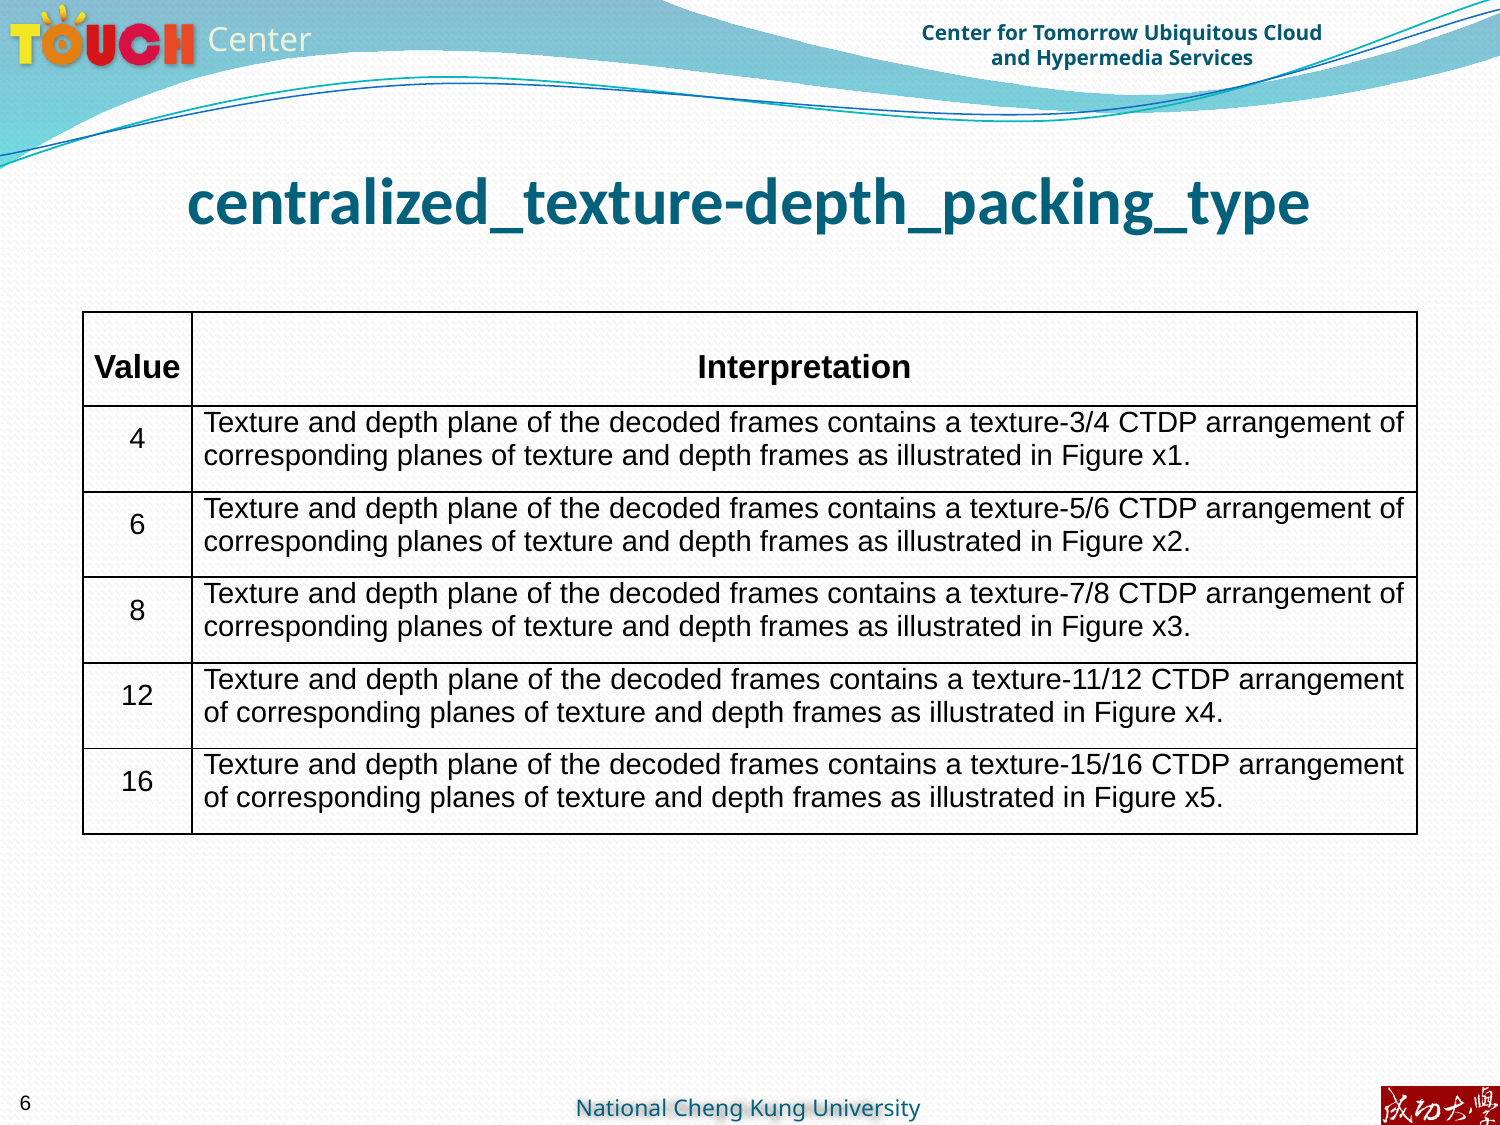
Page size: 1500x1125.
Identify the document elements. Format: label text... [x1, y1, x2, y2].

table_cell 4 [84, 407, 191, 491]
table_header Interpretation [193, 313, 1416, 405]
title centralized_texture-depth_packing_type [74, 150, 1426, 303]
picture [1381, 1086, 1500, 1125]
table_cell Texture and depth plane of the decoded frames contains a texture-7/8 CTDP arrangement of corresponding planes of texture and depth frames as illustrated in Figure x3. [193, 578, 1416, 662]
table_cell Texture and depth plane of the decoded frames contains a texture-5/6 CTDP arrangement of corresponding planes of texture and depth frames as illustrated in Figure x2. [193, 493, 1416, 576]
table_header Value [84, 313, 191, 405]
table_cell 12 [84, 664, 191, 748]
table_cell Texture and depth plane of the decoded frames contains a texture-15/16 CTDP arrangement of corresponding planes of texture and depth frames as illustrated in Figure x5. [193, 749, 1416, 833]
table_cell 8 [84, 578, 191, 662]
table_cell 6 [84, 493, 191, 576]
table_cell Texture and depth plane of the decoded frames contains a texture-11/12 CTDP arrangement of corresponding planes of texture and depth frames as illustrated in Figure x4. [193, 664, 1416, 748]
table_cell 16 [84, 749, 191, 833]
table_cell Texture and depth plane of the decoded frames contains a texture-3/4 CTDP arrangement of corresponding planes of texture and depth frames as illustrated in Figure x1. [193, 407, 1416, 491]
picture [5, 0, 201, 73]
